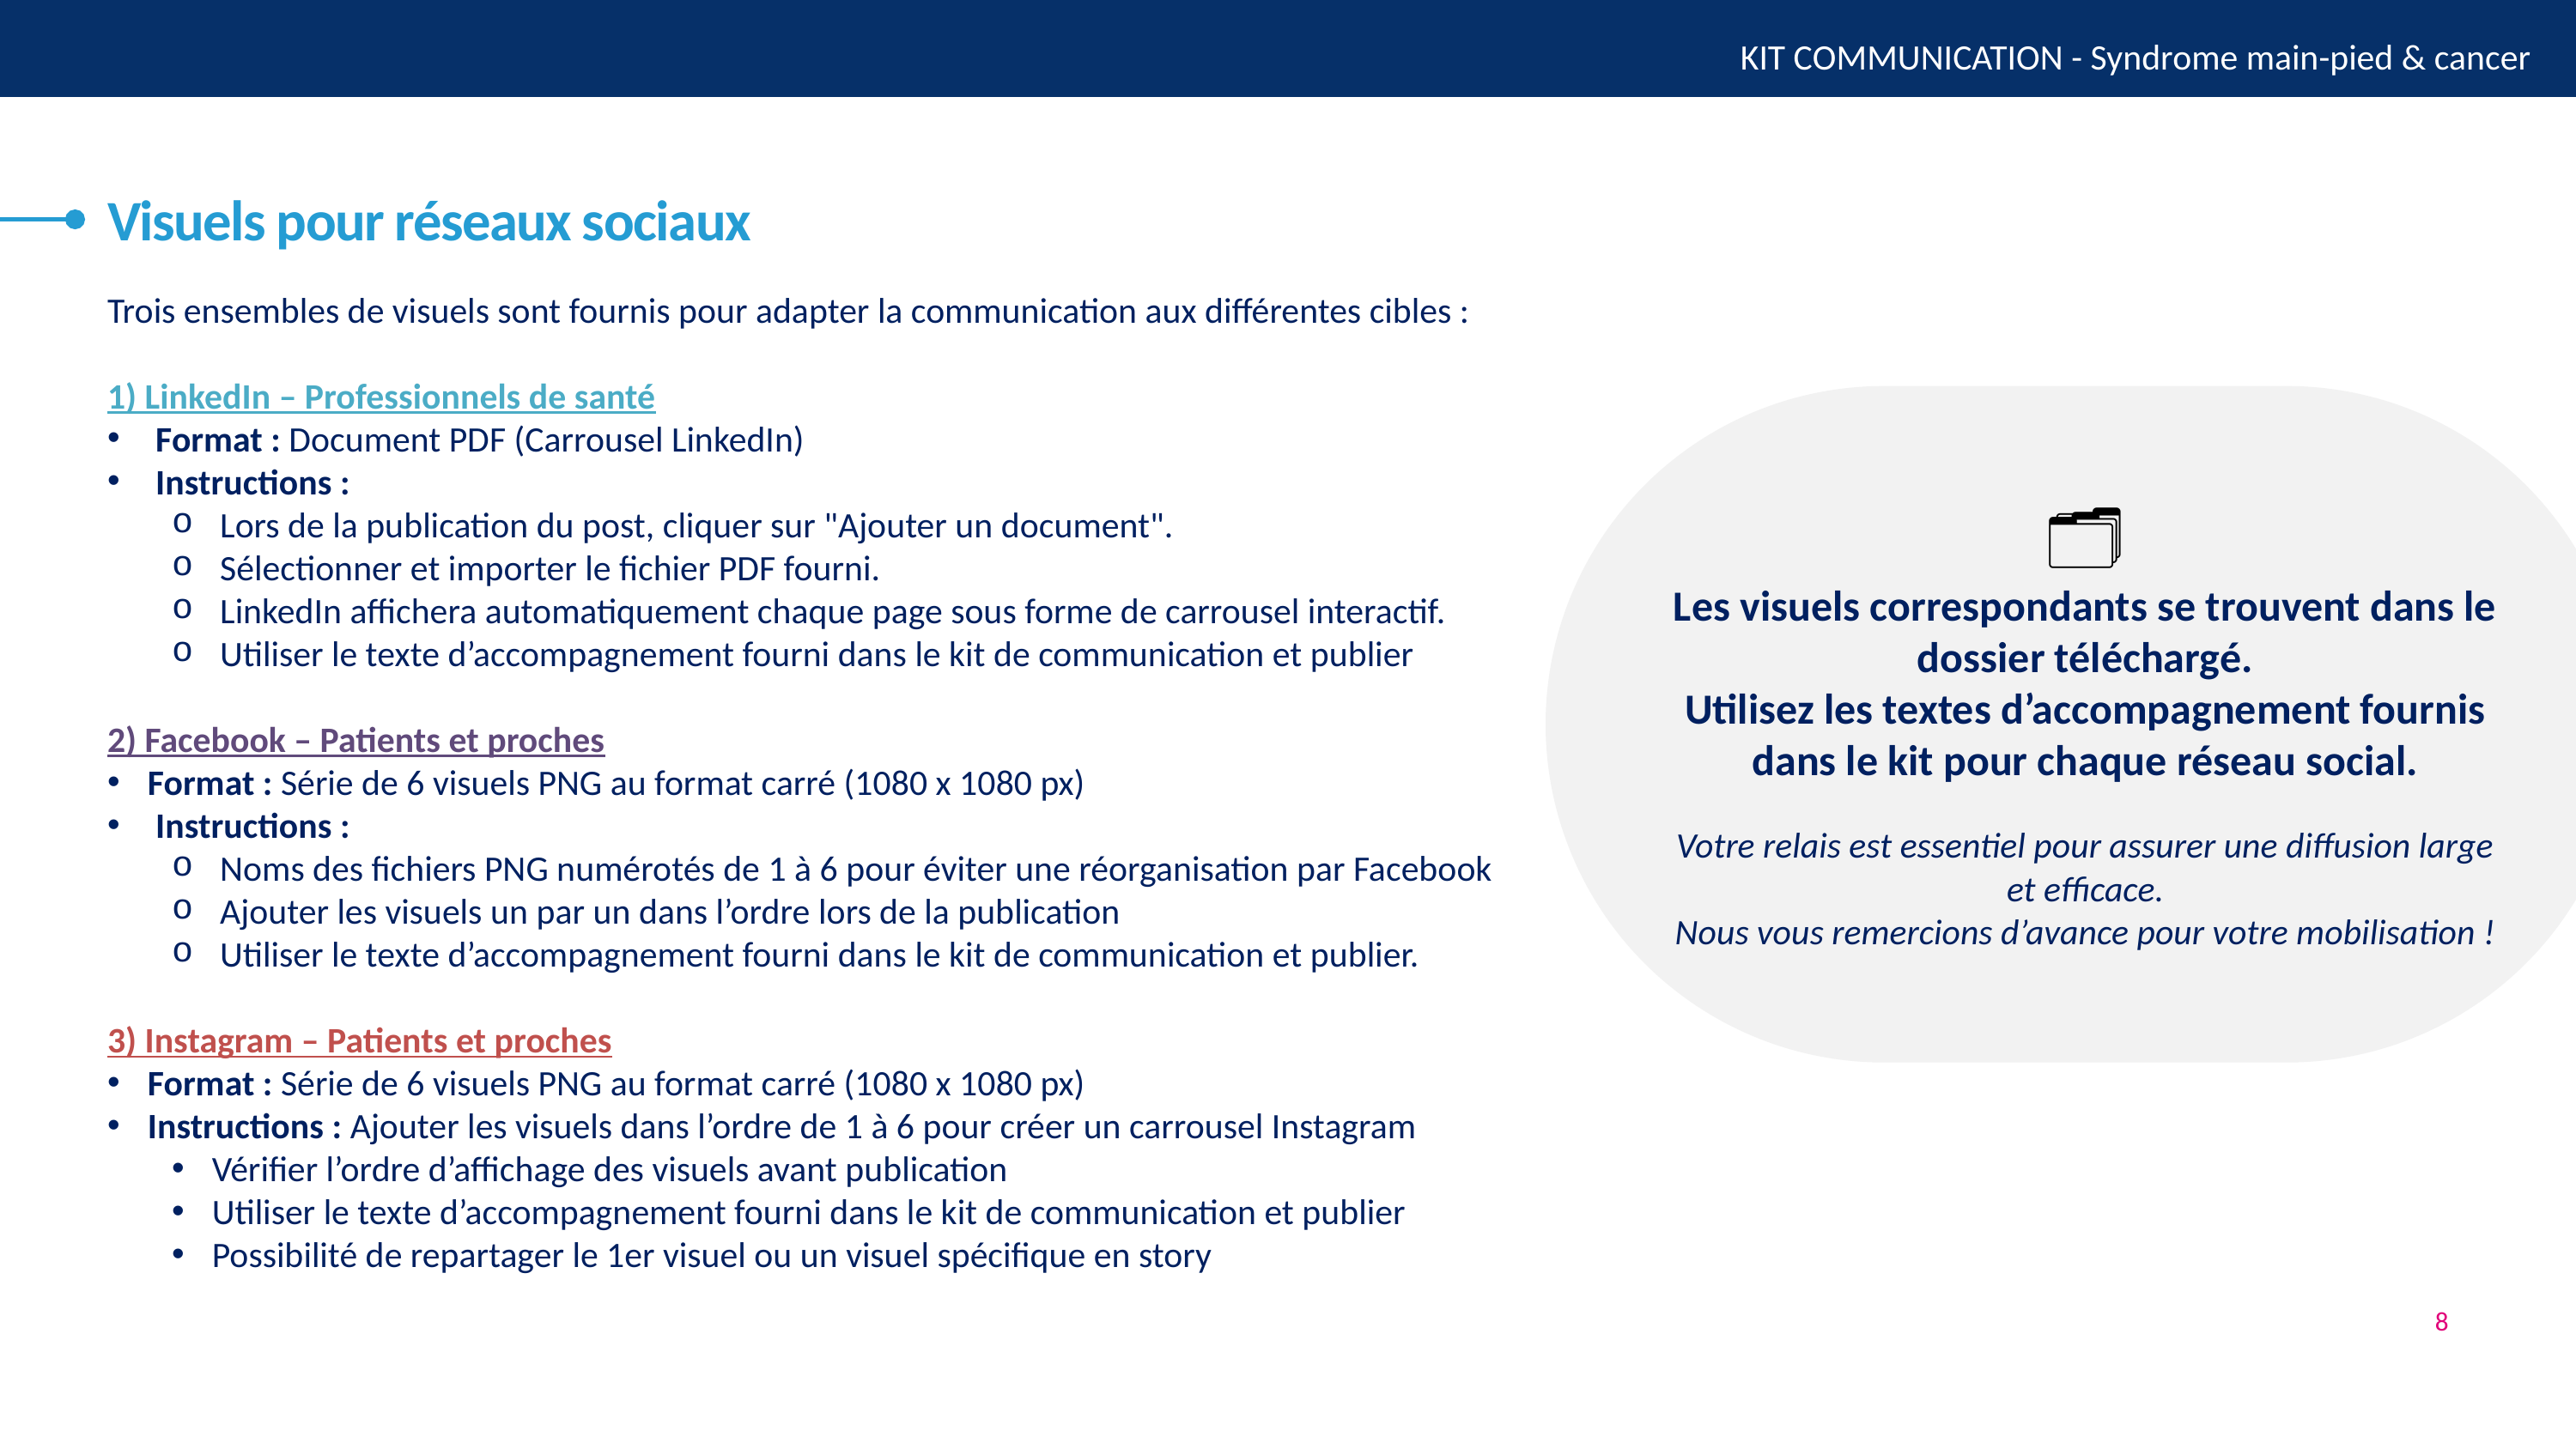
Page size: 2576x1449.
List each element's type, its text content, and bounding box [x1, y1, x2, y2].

text_box Visuels pour réseaux sociaux [107, 172, 1436, 253]
text_box [1543, 384, 2576, 1064]
text_box [0, 210, 84, 228]
text_box 🗂️ Les visuels correspondants se trouvent dans le dossier téléchargé. Utilisez les textes d’accompagnement fournis dans le kit pour chaque réseau social. Votre relais est essentiel pour assurer une diffusion large et efficace. Nous vous remercions d’avance pour votre mobilisation ! [1656, 485, 2515, 958]
text_box 8 [2434, 1298, 2449, 1337]
text_box Trois ensembles de visuels sont fournis pour adapter la communication aux différentes cibles : 1) LinkedIn – Professionnels de santé Format : Document PDF (Carrousel LinkedIn) Instructions : Lors de la publication du post, cliquer sur "Ajouter un document". Sélectionner et importer le fichier PDF fourni. LinkedIn affichera automatiquement chaque page sous forme de carrousel interactif. Utiliser le texte d’accompagnement fourni dans le kit de communication et publier 2) Facebook – Patients et proches Format : Série de 6 visuels PNG au format carré (1080 x 1080 px) Instructions : Noms des fichiers PNG numérotés de 1 à 6 pour éviter une réorganisation par Facebook Ajouter les visuels un par un dans l’ordre lors de la publication Utiliser le texte d’accompagnement fourni dans le kit de communication et publier. 3) Instagram – Patients et proches Format : Série de 6 visuels PNG au format carré (1080 x 1080 px) Instructions : Ajouter les visuels dans l’ordre de 1 à 6 pour créer un carrousel Instagram Vérifier l’ordre d’affichage des visuels avant publication Utiliser le texte d’accompagnement fourni dans le kit de communication et publier Possibilité de repartager le 1er visuel ou un visuel spécifique en story [106, 287, 1643, 1361]
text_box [0, 0, 2576, 97]
